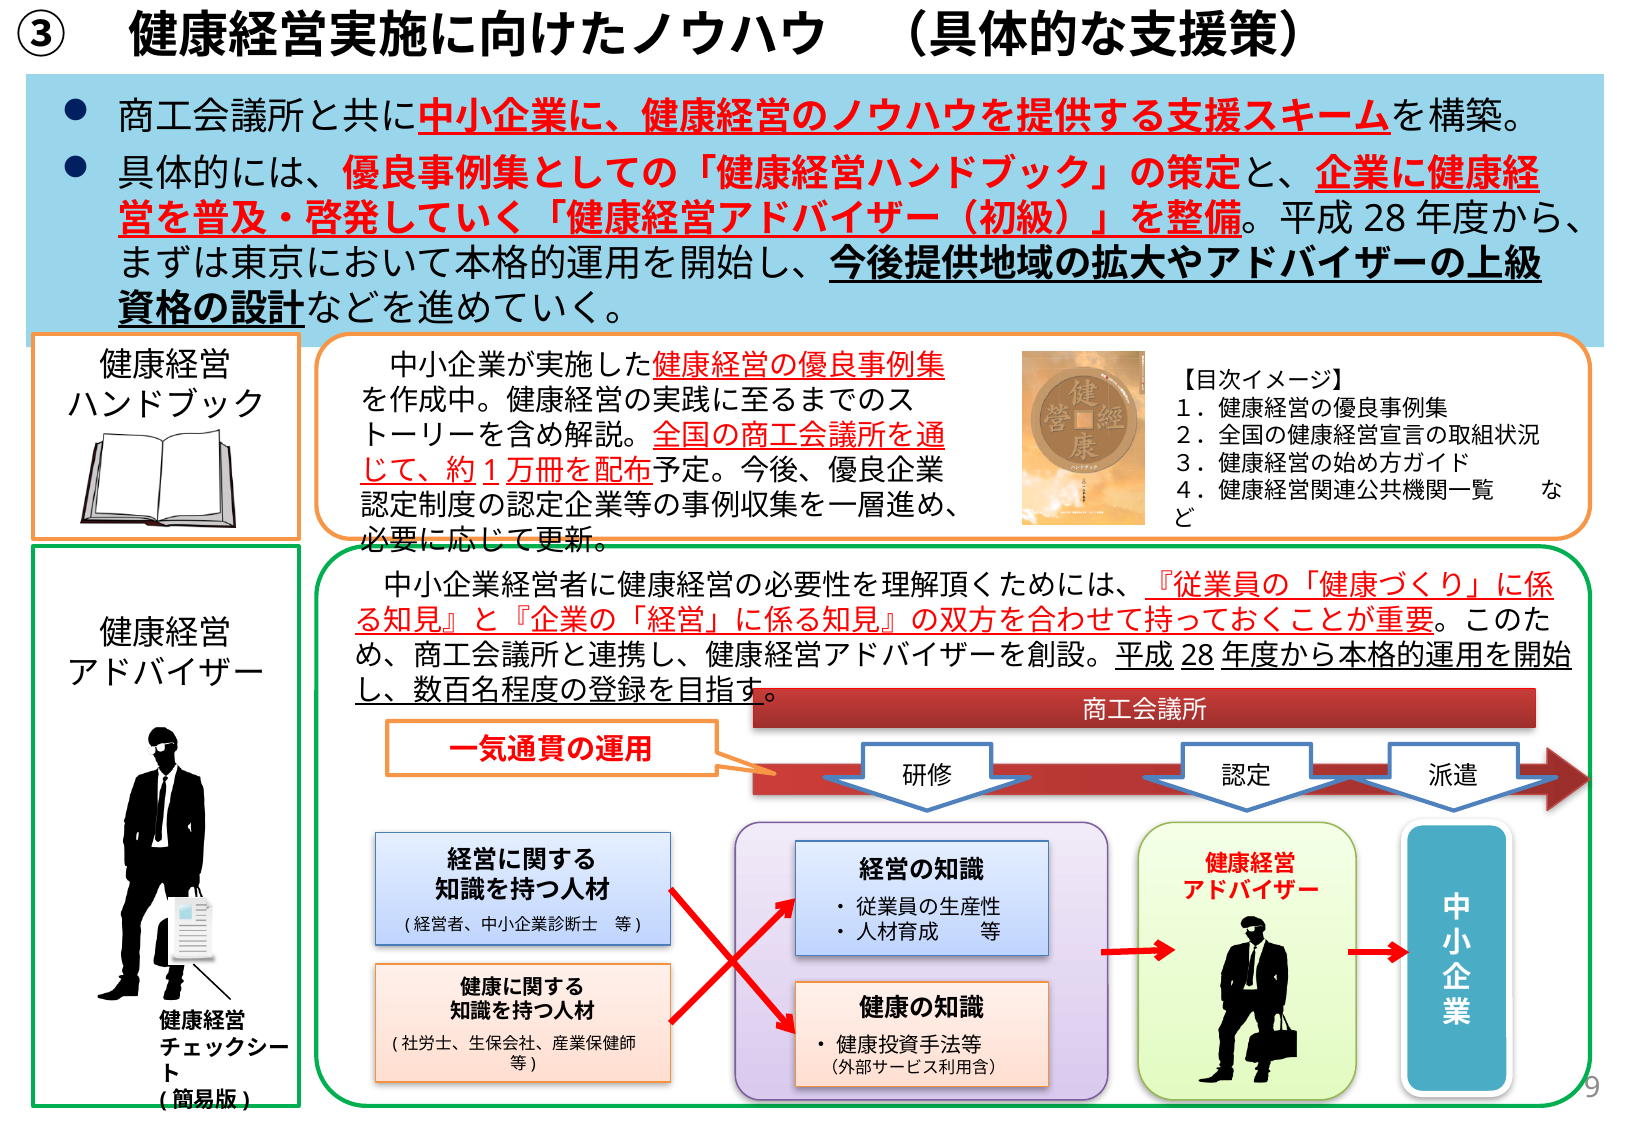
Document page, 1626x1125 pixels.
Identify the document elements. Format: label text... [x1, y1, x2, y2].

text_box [32, 548, 1591, 1107]
text_box ③ 健康経営実施に向けたノウハウ （具体的な支援策） [1, 0, 1625, 64]
text_box 商工会議所と共に中小企業に、健康経営のノウハウを提供する支援スキームを構築。 具体的には、優良事例集としての「健康経営ハンドブック」の策定と、企業に健康経営を普及・啓発していく「健康経営アドバイザー（初級）」を整備。平成28年度から、まずは東京において本格的運用を開始し、今後提供地域の拡大やアドバイザーの上級資格の設計などを進めていく。 [26, 74, 1604, 348]
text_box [32, 333, 1593, 540]
slide_number 8 [1484, 1058, 1616, 1119]
